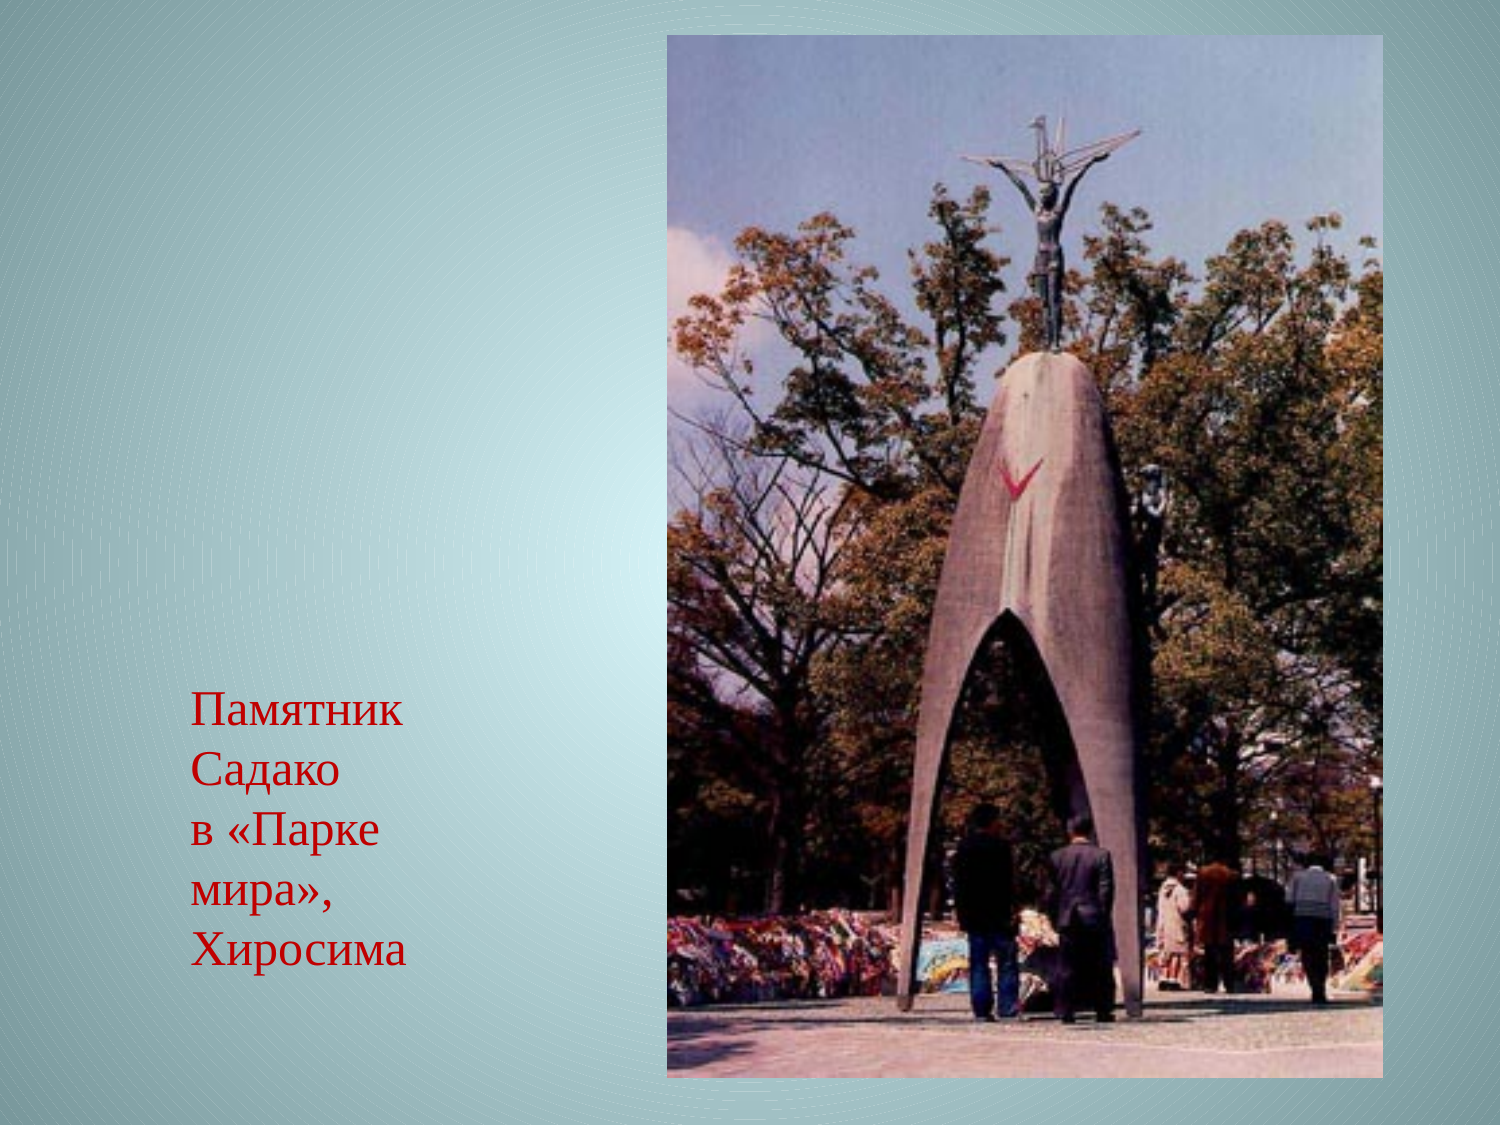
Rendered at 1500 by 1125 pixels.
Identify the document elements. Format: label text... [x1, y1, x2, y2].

text_box Памятник Садако в «Парке мира», Хиросима [175, 667, 493, 983]
picture [667, 34, 1384, 1079]
